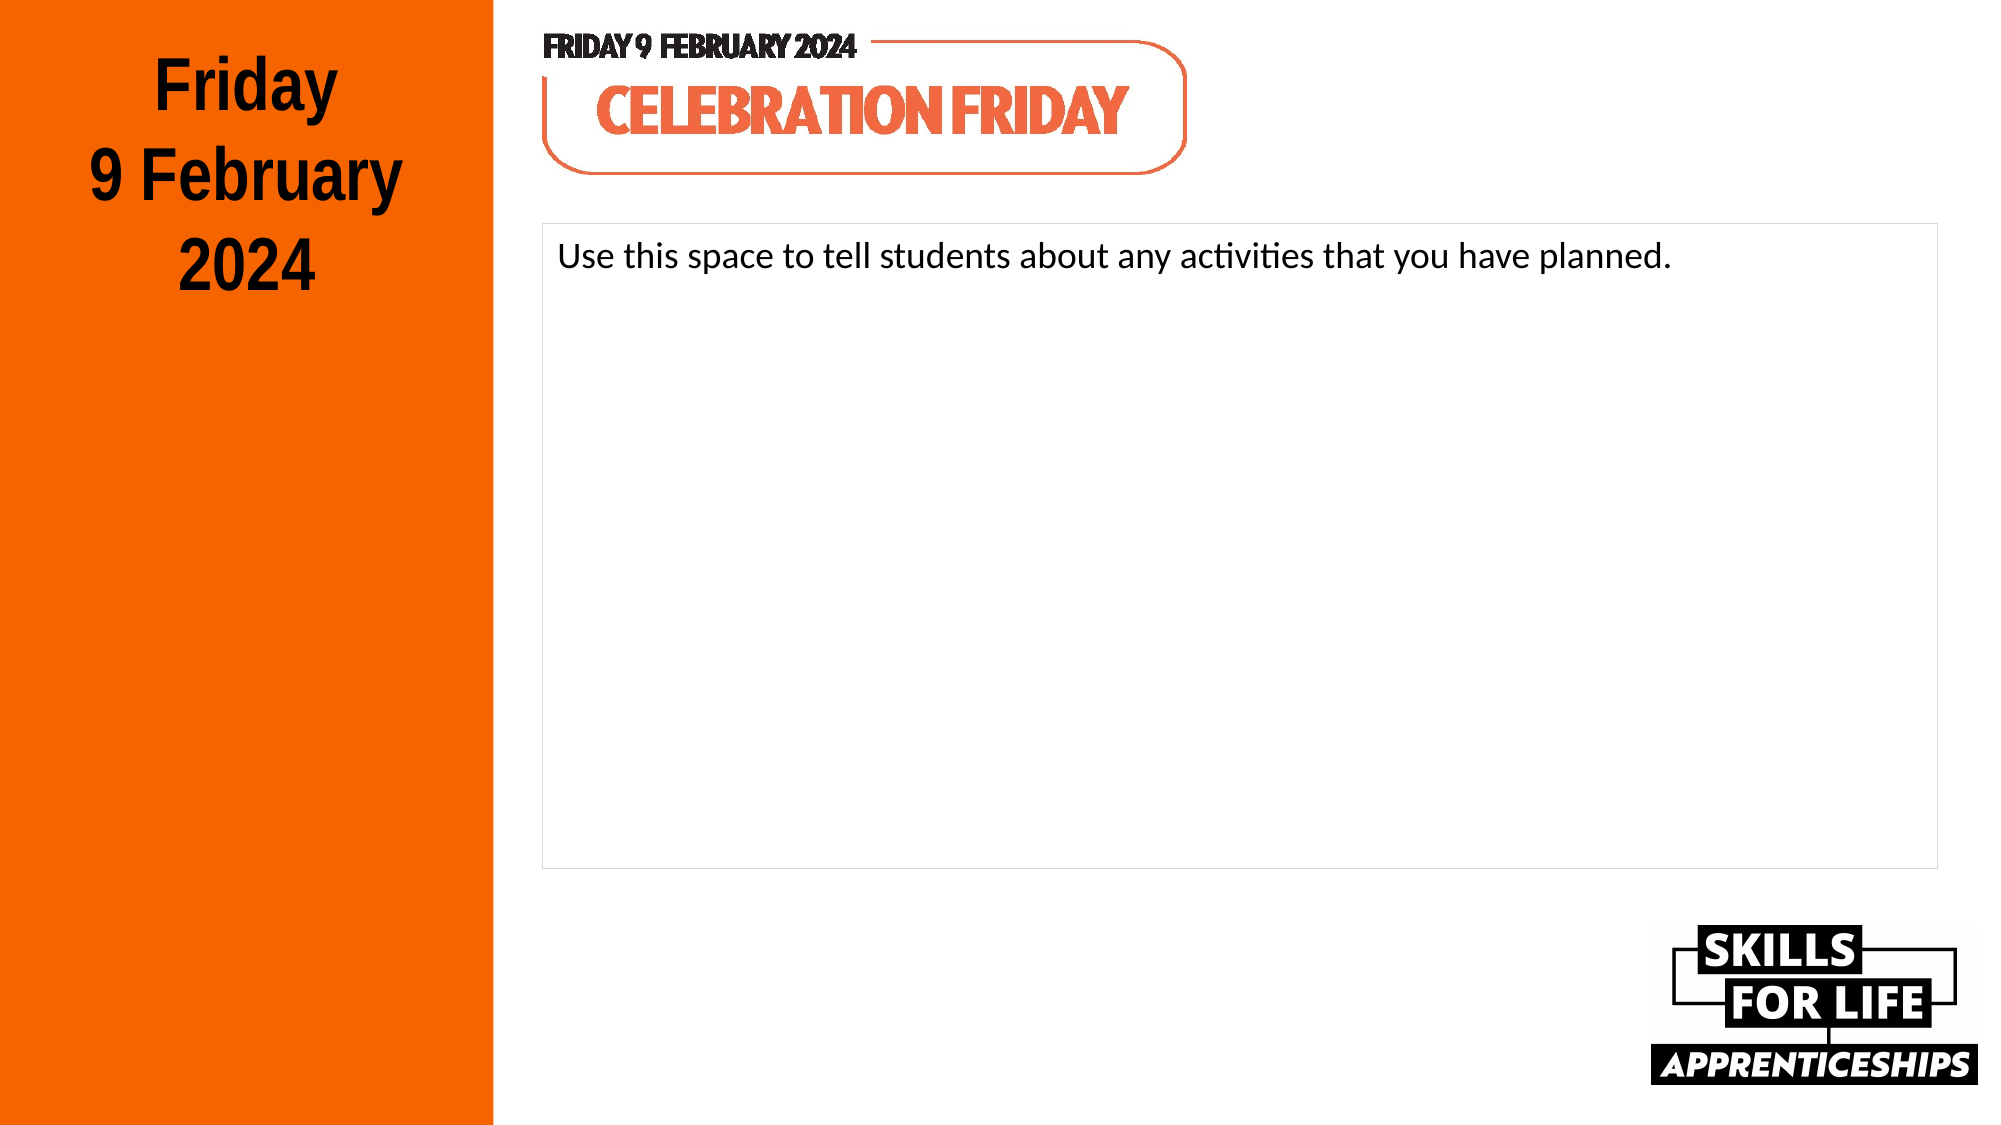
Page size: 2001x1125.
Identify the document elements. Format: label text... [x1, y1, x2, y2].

picture [542, 30, 1187, 175]
text_box Friday 9 February 2024 [49, 27, 445, 313]
picture [1651, 925, 1978, 1085]
text_box [0, 0, 494, 1125]
text_box Use this space to tell students about any activities that you have planned. [542, 223, 1938, 869]
